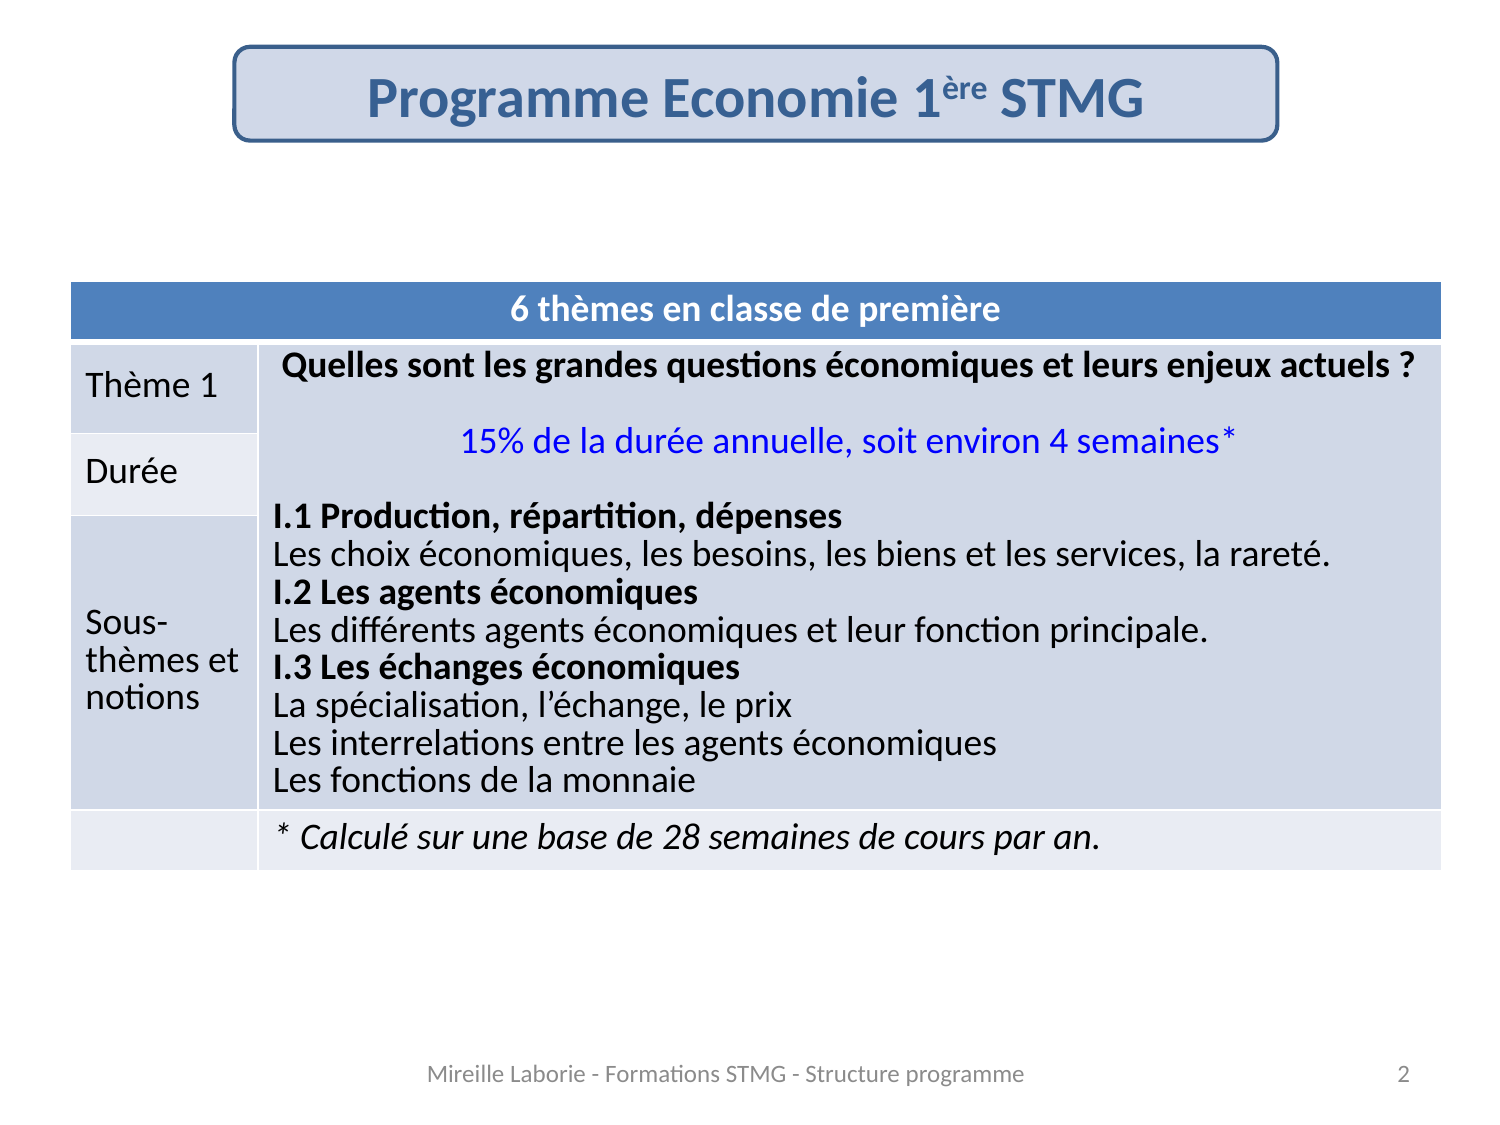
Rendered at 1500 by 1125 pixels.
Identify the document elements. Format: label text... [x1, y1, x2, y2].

table_cell Quelles sont les grandes questions économiques et leurs enjeux actuels ? 15% de la durée annuelle, soit environ 4 semaines* I.1 Production, répartition, dépenses Les choix économiques, les besoins, les biens et les services, la rareté. I.2 Les agents économiques Les différents agents économiques et leur fonction principale. I.3 Les échanges économiques La spécialisation, l’échange, le prix Les interrelations entre les agents économiques Les fonctions de la monnaie [259, 345, 1441, 809]
text_box Programme Economie 1ère STMG [232, 44, 1280, 143]
table_cell [71, 811, 257, 870]
table_cell Thème 1 [71, 345, 257, 433]
slide_number 2 [1074, 1042, 1425, 1103]
table_header 6 thèmes en classe de première [71, 282, 1441, 339]
table_cell Durée [71, 434, 257, 515]
footer Mireille Laborie - Formations STMG - Structure programme [386, 1042, 1067, 1103]
table_cell * Calculé sur une base de 28 semaines de cours par an. [259, 811, 1441, 870]
table_cell Sous-thèmes et notions [71, 516, 257, 809]
